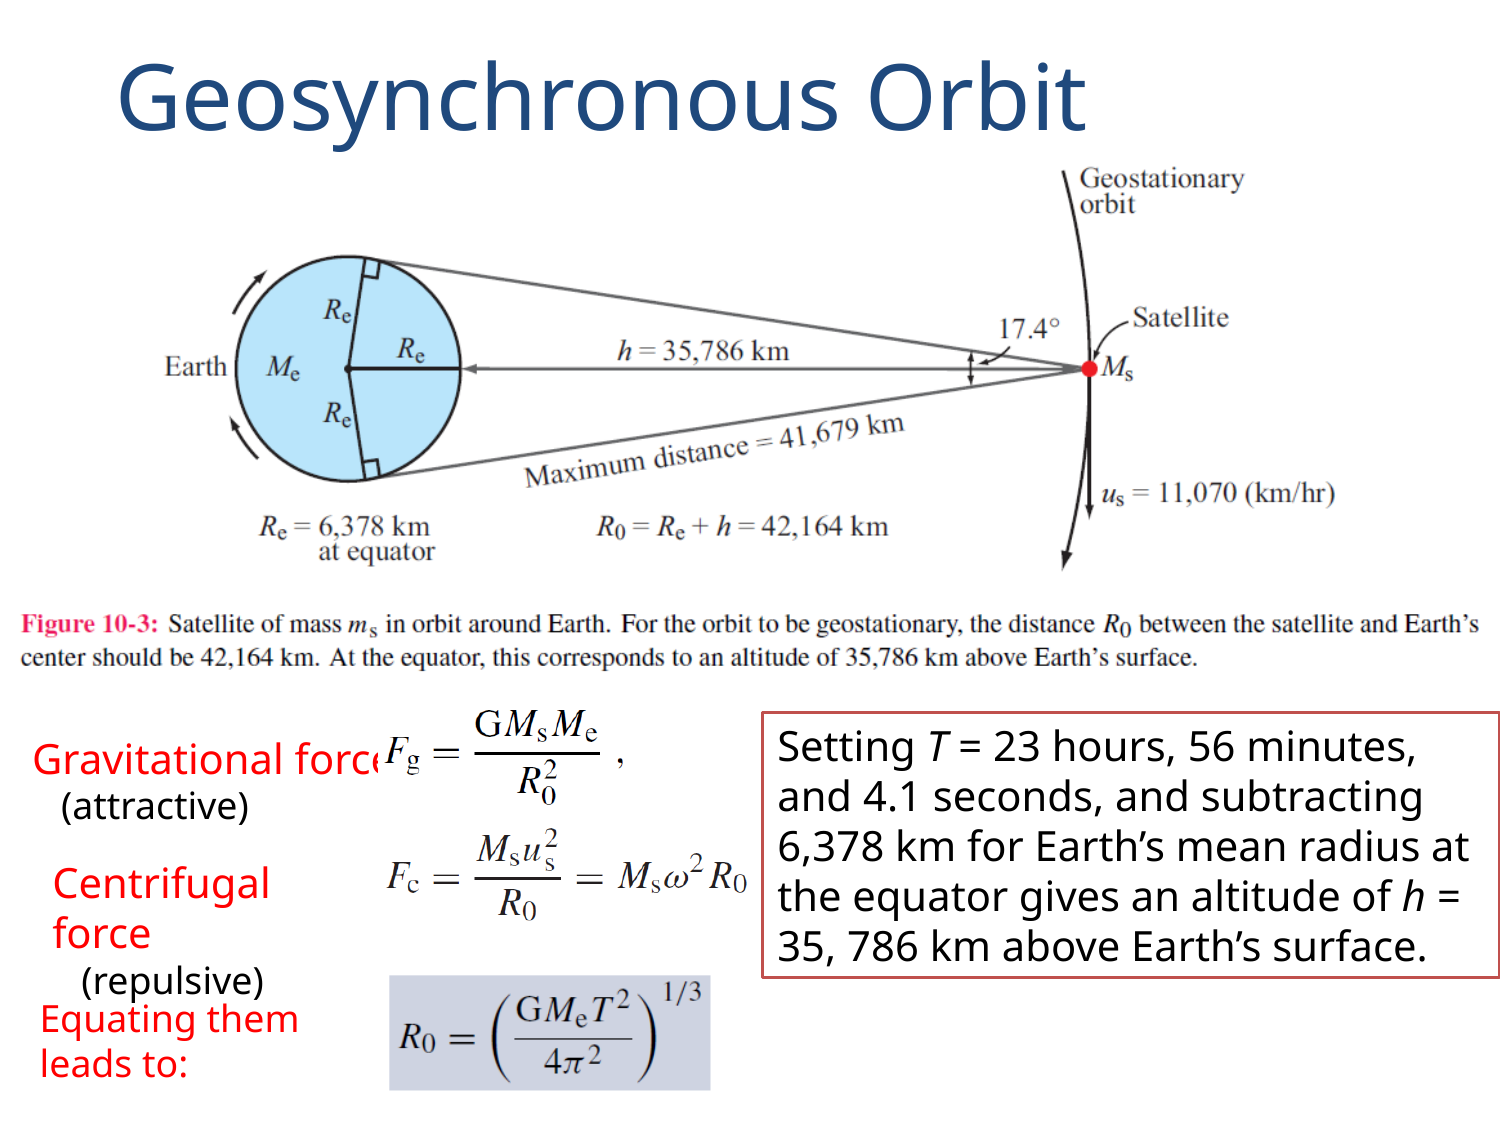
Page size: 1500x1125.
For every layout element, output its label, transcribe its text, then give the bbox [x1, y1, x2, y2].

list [378, 702, 751, 927]
picture [387, 973, 713, 1093]
text_box Equating them leads to: [24, 987, 338, 1093]
picture [12, 163, 1488, 676]
text_box Setting T = 23 hours, 56 minutes, and 4.1 seconds, and subtracting 6,378 km for Earth’s mean radius at the equator gives an altitude of h = 35, 786 km above Earth’s surface. [761, 711, 1500, 979]
title Geosynchronous Orbit [100, 12, 1438, 162]
text_box Gravitational force (attractive) [17, 725, 372, 835]
text_box Centrifugal force (repulsive) [37, 849, 378, 1010]
